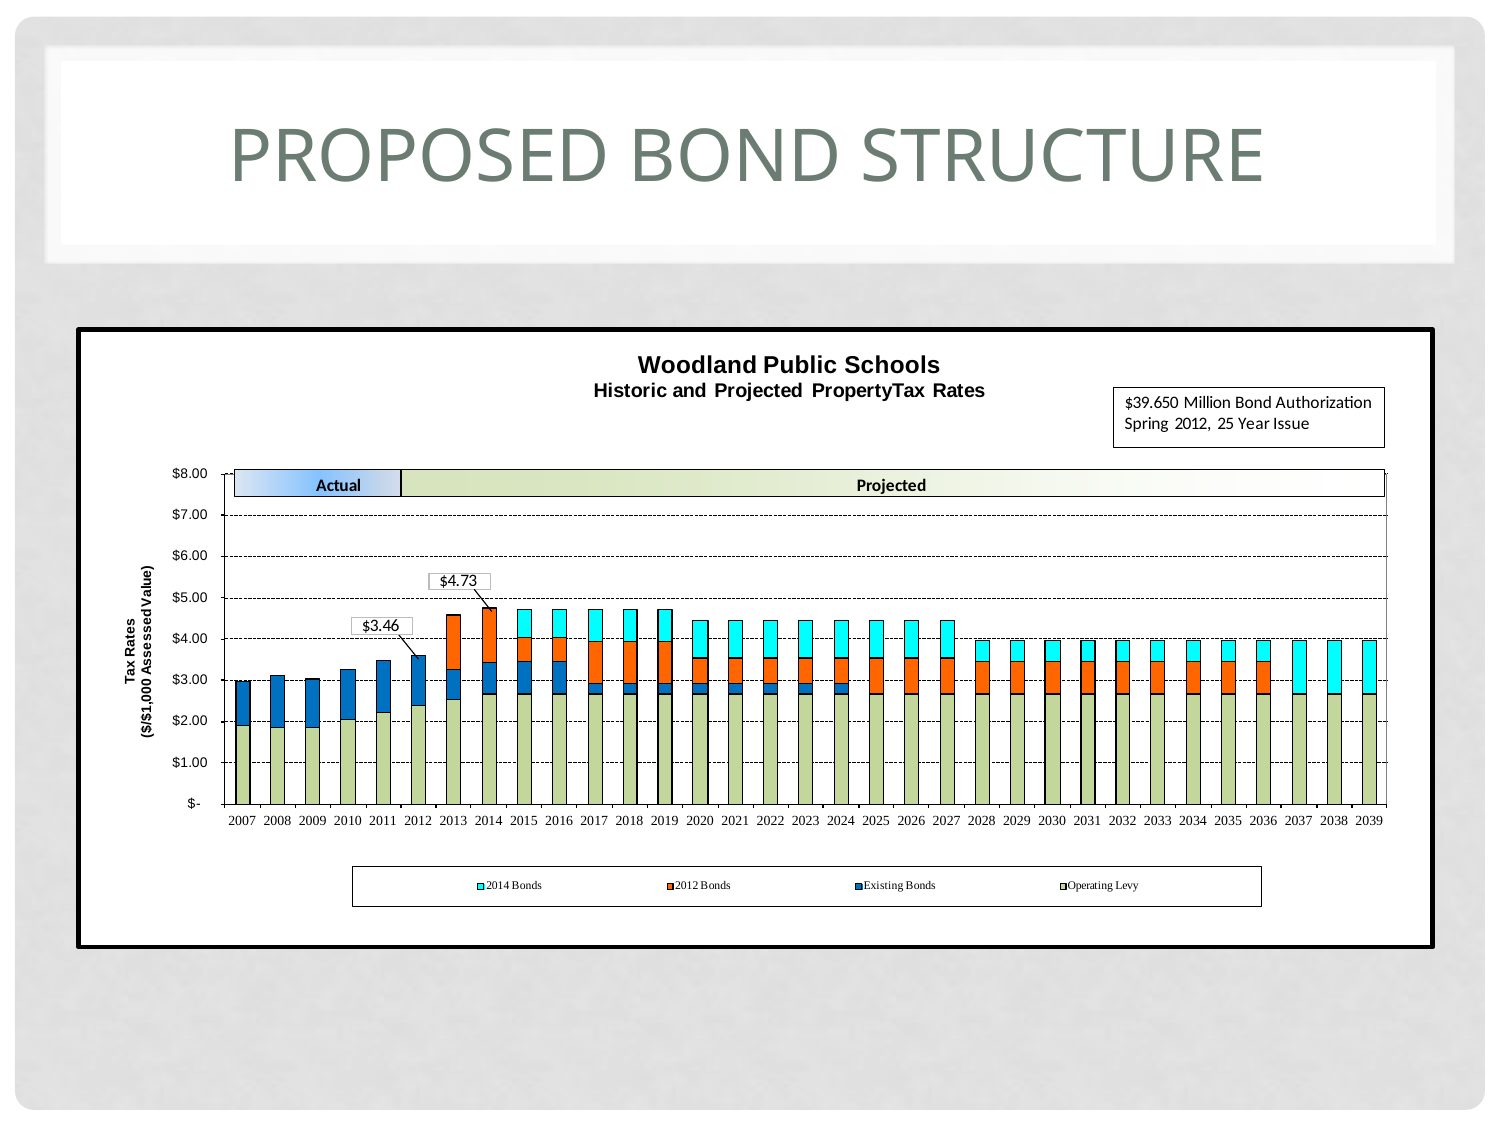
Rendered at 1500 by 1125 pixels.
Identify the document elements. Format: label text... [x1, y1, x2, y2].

picture [74, 325, 1436, 950]
title Proposed Bond Structure [69, 66, 1425, 238]
